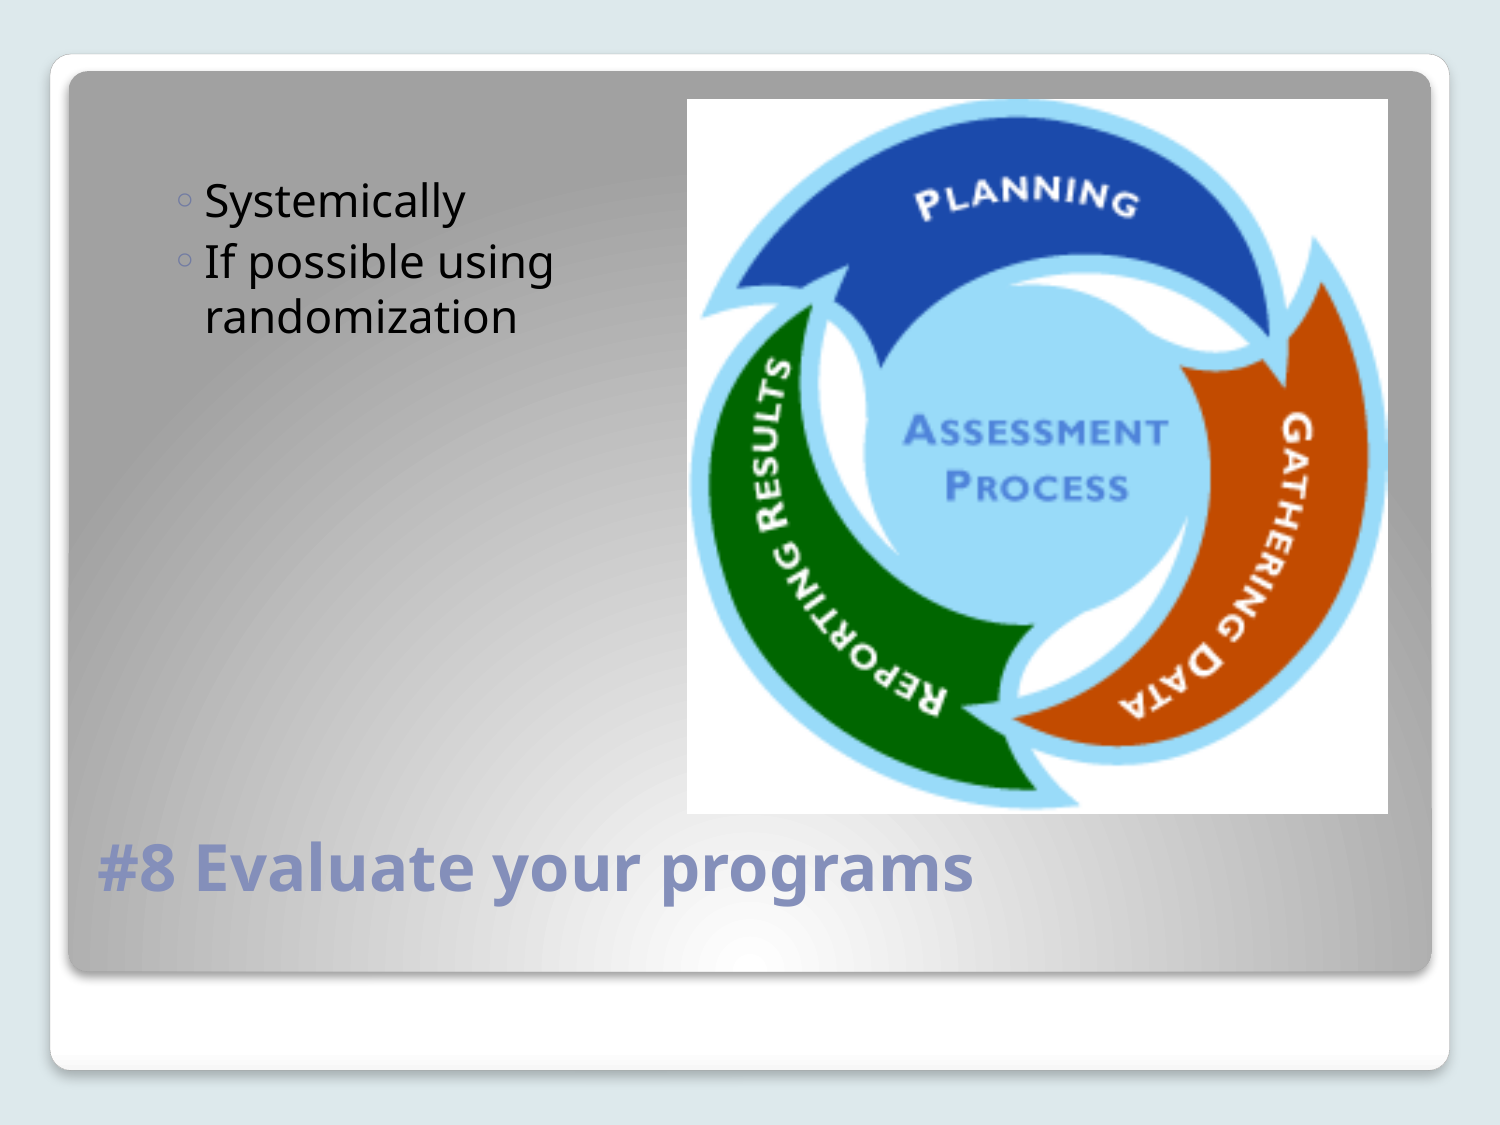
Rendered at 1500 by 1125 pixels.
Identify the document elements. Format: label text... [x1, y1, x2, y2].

list Systemically If possible using randomization [84, 86, 730, 807]
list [687, 99, 1388, 815]
title #8 Evaluate your programs [82, 817, 1425, 991]
